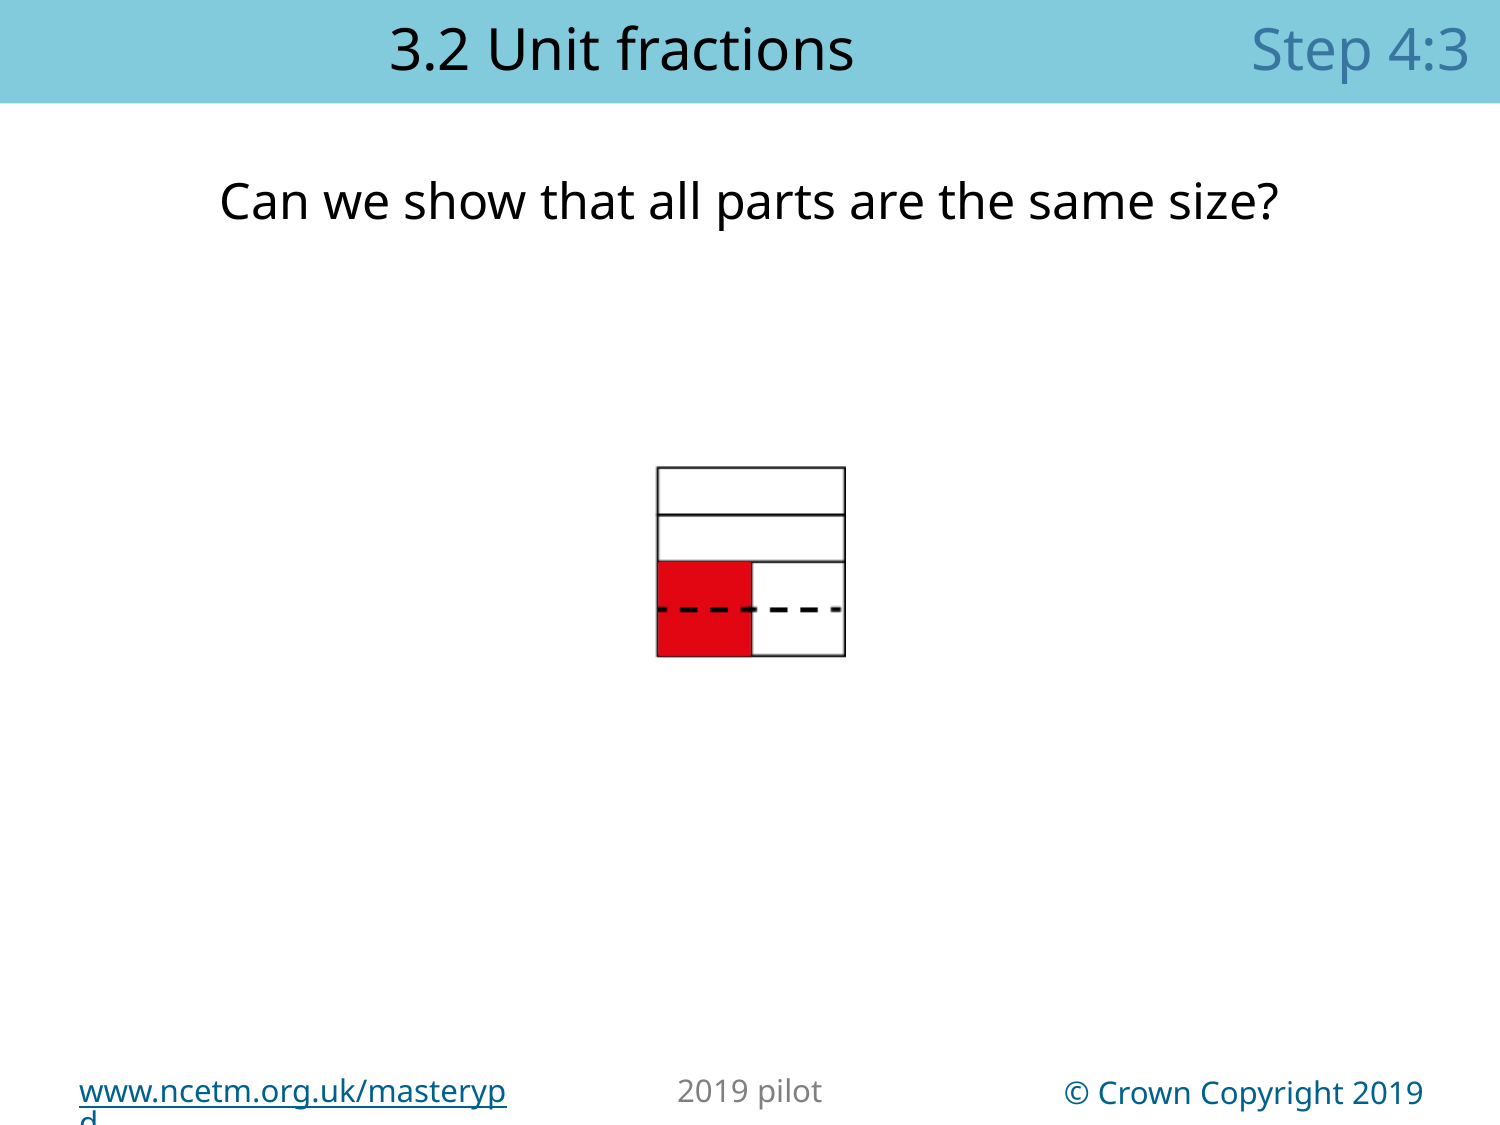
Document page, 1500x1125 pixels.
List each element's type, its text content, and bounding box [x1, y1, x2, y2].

picture [654, 466, 850, 659]
list 3.2 Unit fractions Step 4:3 [0, 0, 1500, 104]
text_box Can we show that all parts are the same size? [129, 162, 1371, 238]
